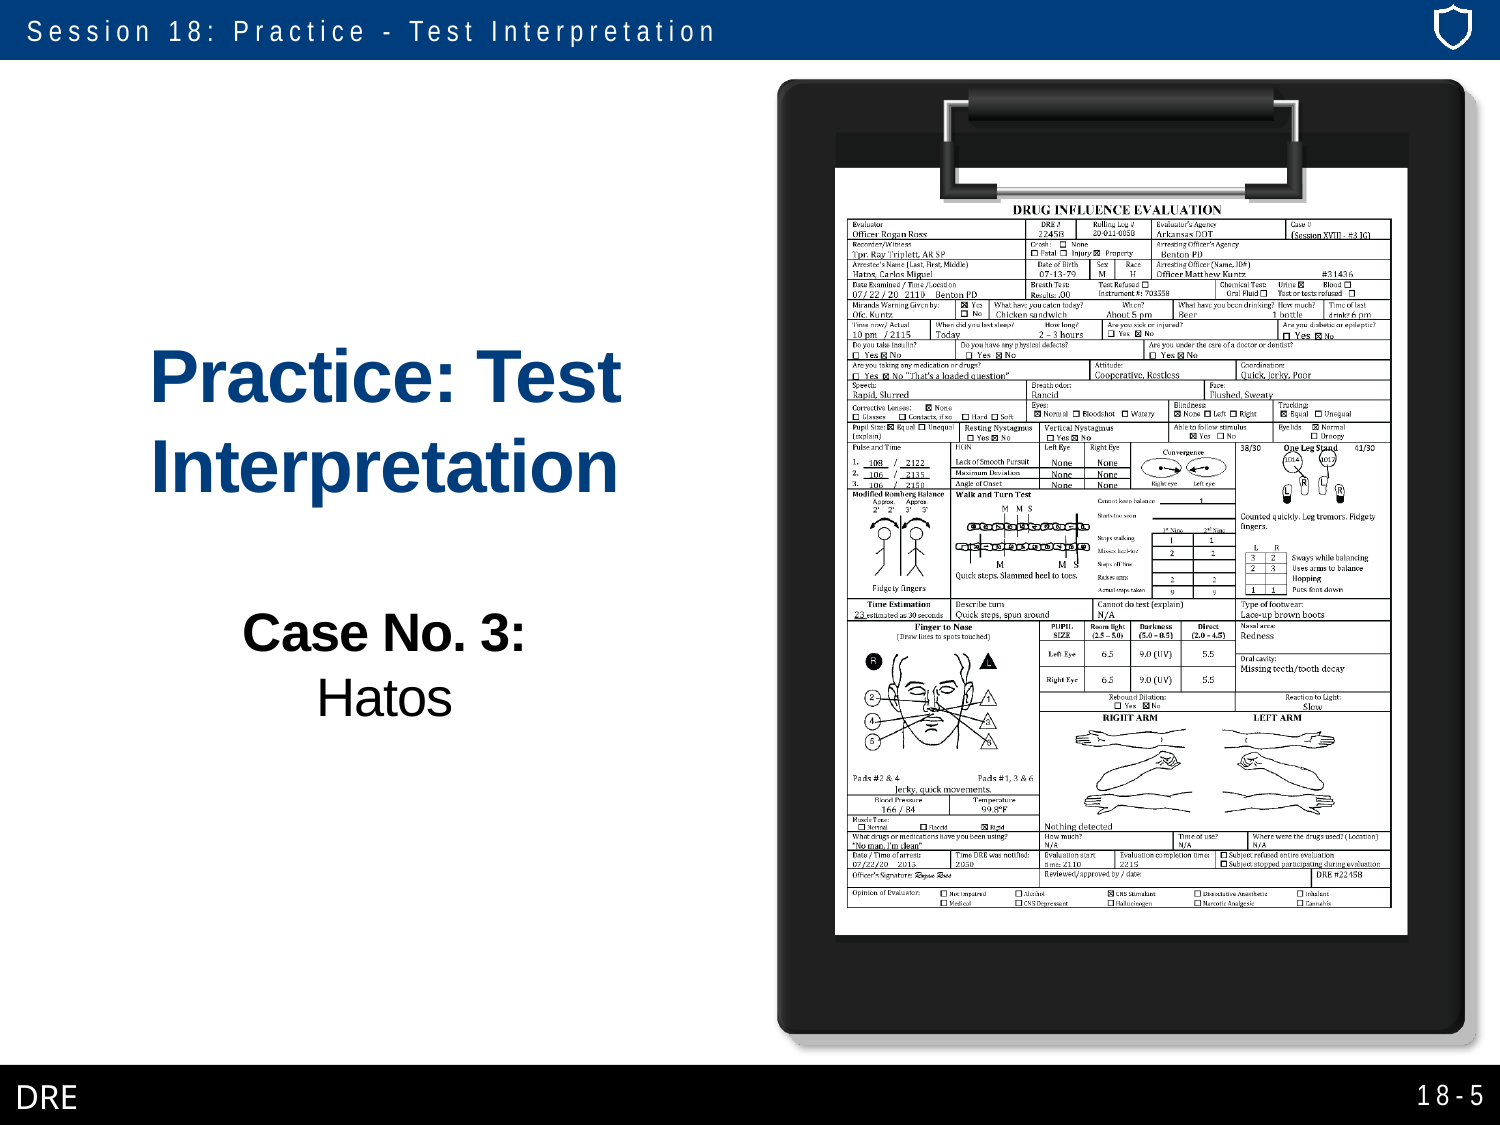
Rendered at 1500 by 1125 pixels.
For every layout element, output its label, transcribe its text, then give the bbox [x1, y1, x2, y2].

title Practice: Test Interpretation Case No. 3: Hatos [52, 252, 718, 802]
picture [777, 79, 1477, 1046]
picture [1434, 4, 1472, 50]
slide_number 18-5 [1218, 1063, 1499, 1124]
